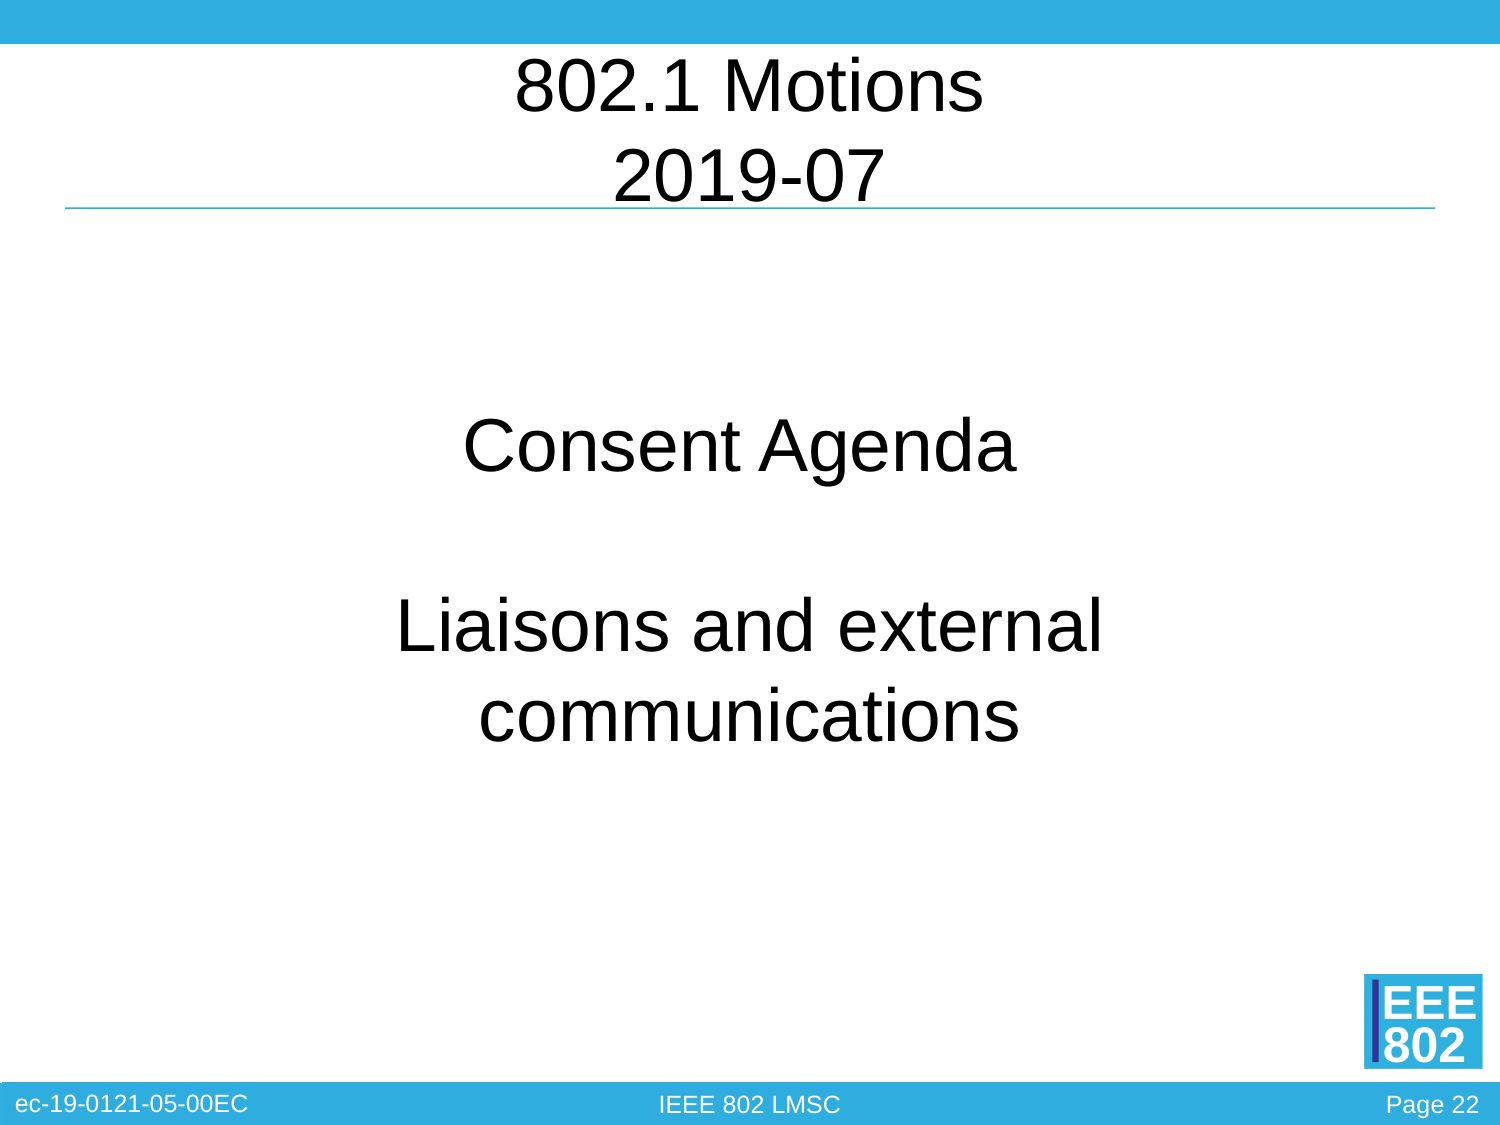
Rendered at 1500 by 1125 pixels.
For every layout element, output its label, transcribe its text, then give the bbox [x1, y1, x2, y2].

title 802.1 Motions 2019-07 Consent Agenda Liaisons and external communications [112, 321, 1388, 563]
